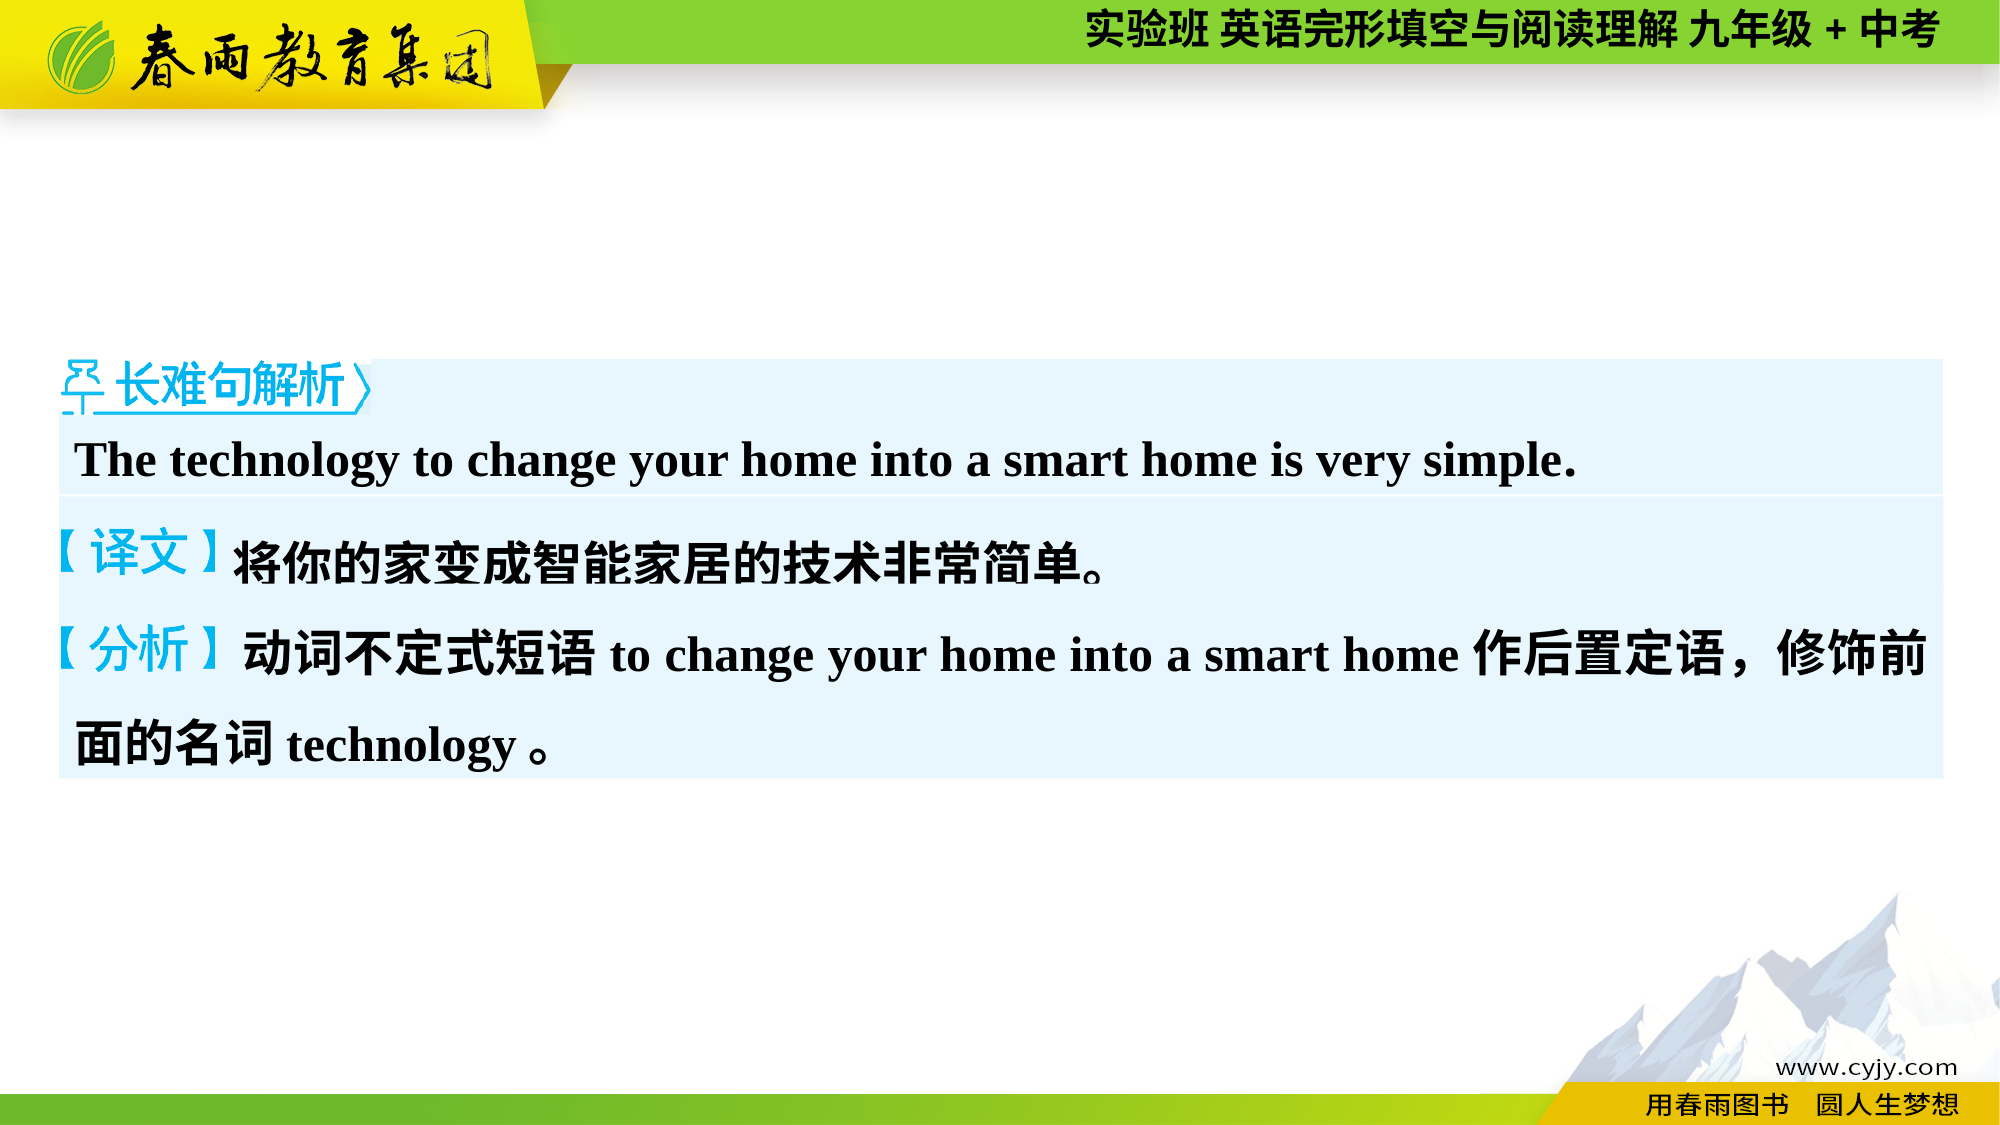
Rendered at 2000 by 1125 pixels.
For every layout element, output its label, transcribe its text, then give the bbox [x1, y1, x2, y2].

list 将你的家变成智能家居的技术非常简单。 [59, 496, 1944, 583]
text_box The technology to change your home into a smart home is very simple. [58, 359, 1943, 495]
text_box 动词不定式短语to change your home into a smart home作后置定语，修饰前面的名词technology。 [59, 583, 1944, 779]
picture [0, 0, 2000, 1125]
